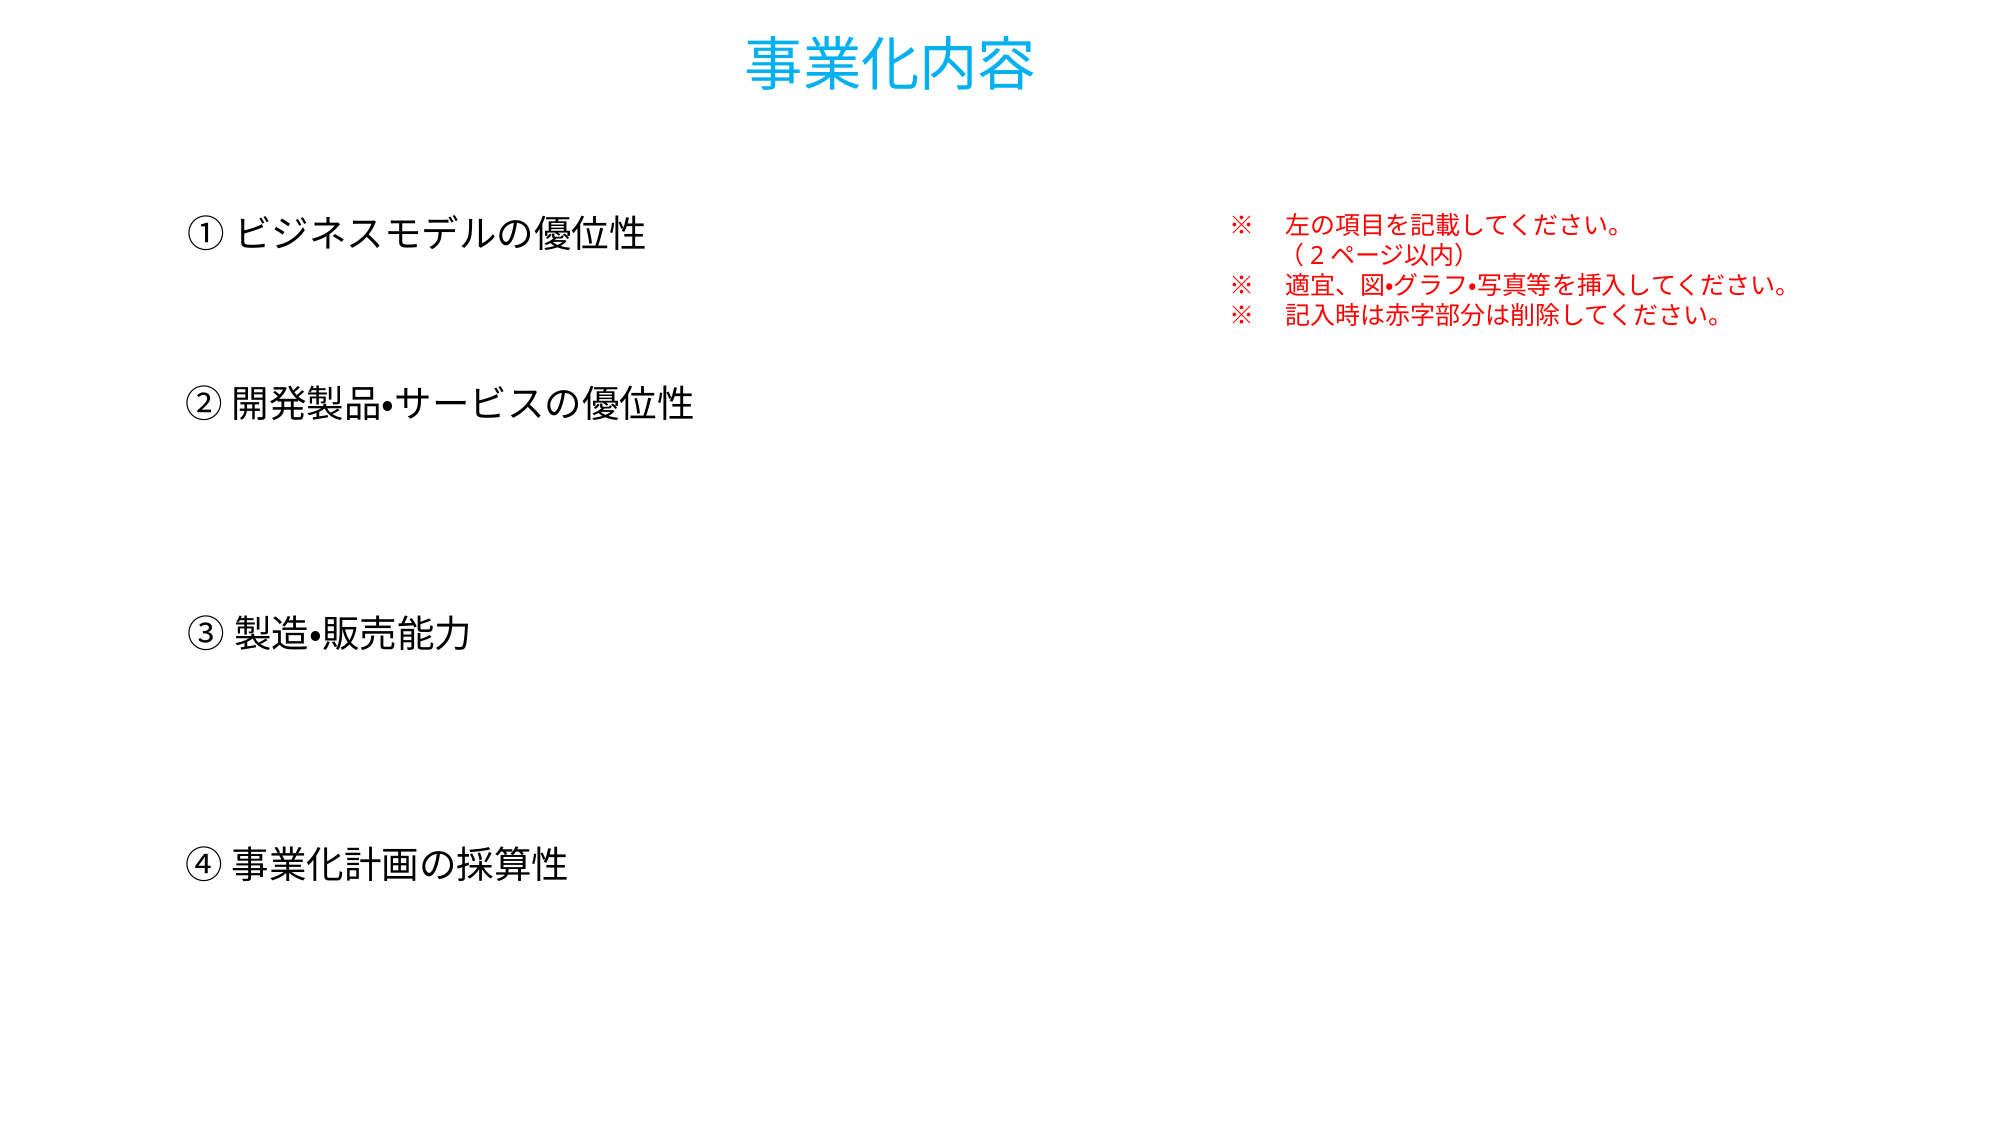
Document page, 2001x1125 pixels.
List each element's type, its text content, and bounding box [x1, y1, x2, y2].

text_box ①ビジネスモデルの優位性 [173, 202, 924, 263]
text_box ②開発製品・サービスの優位性 [170, 372, 921, 433]
text_box ④事業化計画の採算性 [170, 833, 921, 893]
text_box ※ 左の項目を記載してください。 （2ページ以内） ※ 適宜、図・グラフ・写真等を挿入してください。 ※ 記入時は赤字部分は削除してください。 [1214, 202, 1850, 367]
text_box ③製造・販売能力 [173, 602, 924, 663]
text_box 事業化内容 [340, 16, 1441, 107]
